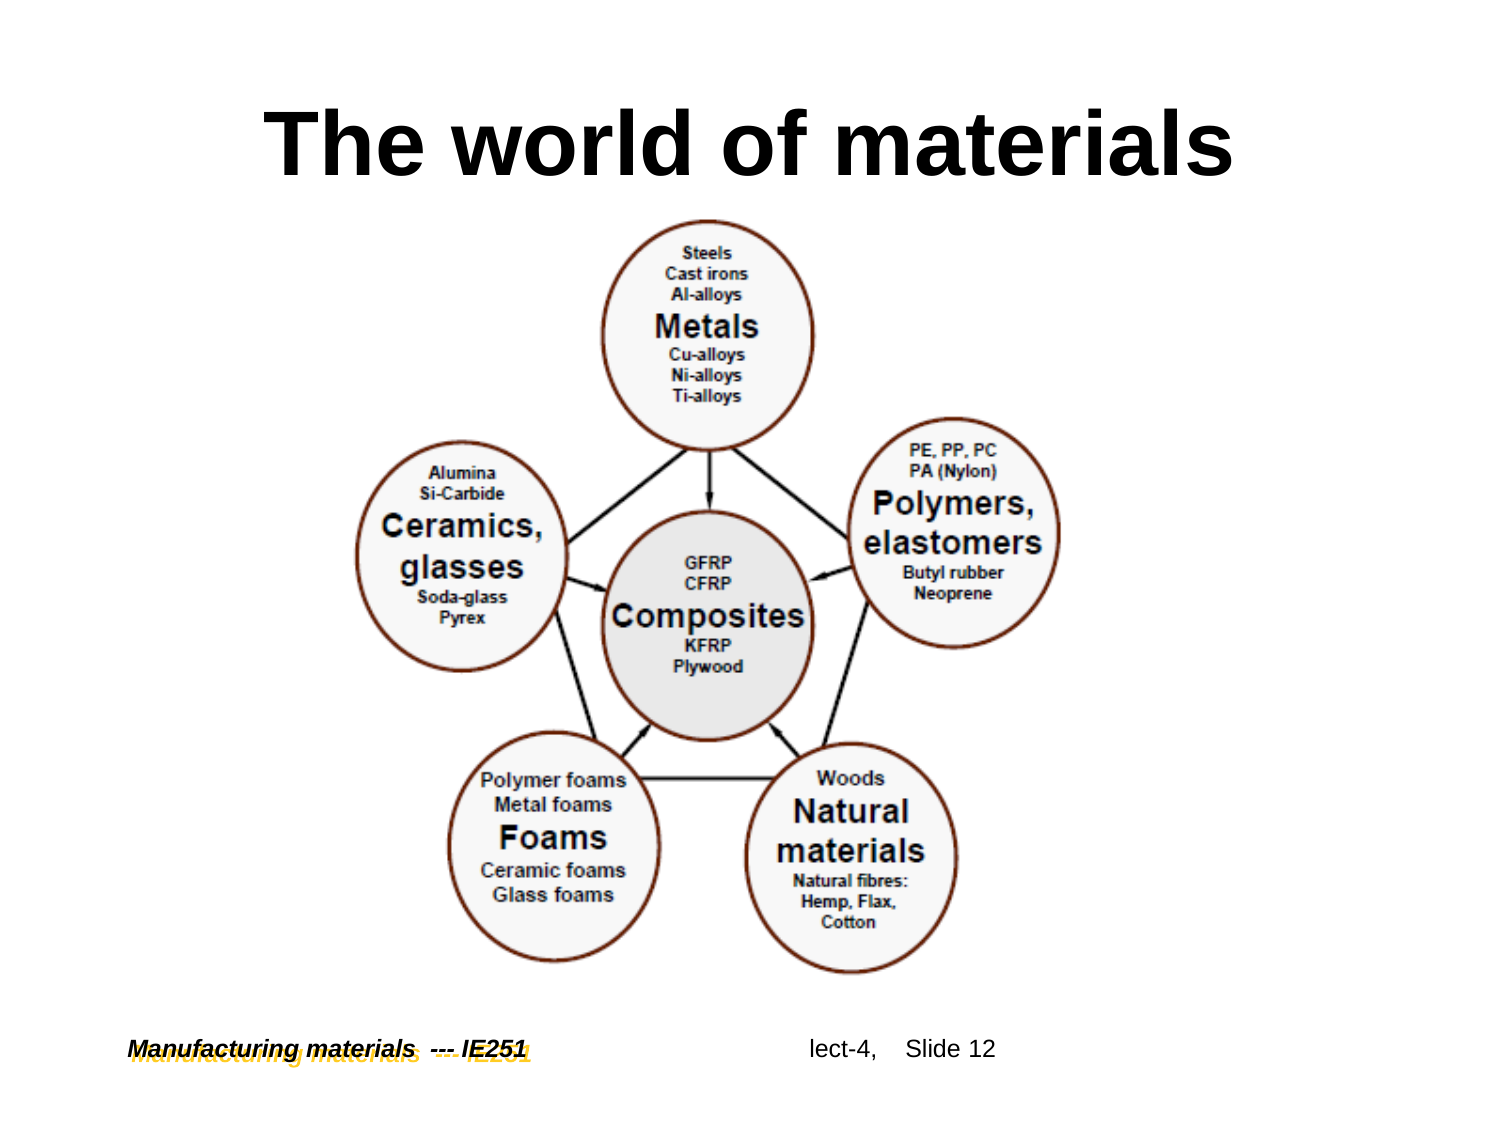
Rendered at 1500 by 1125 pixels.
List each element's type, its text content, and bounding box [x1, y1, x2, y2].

title The world of materials [75, 45, 1425, 233]
picture [290, 204, 1126, 1001]
